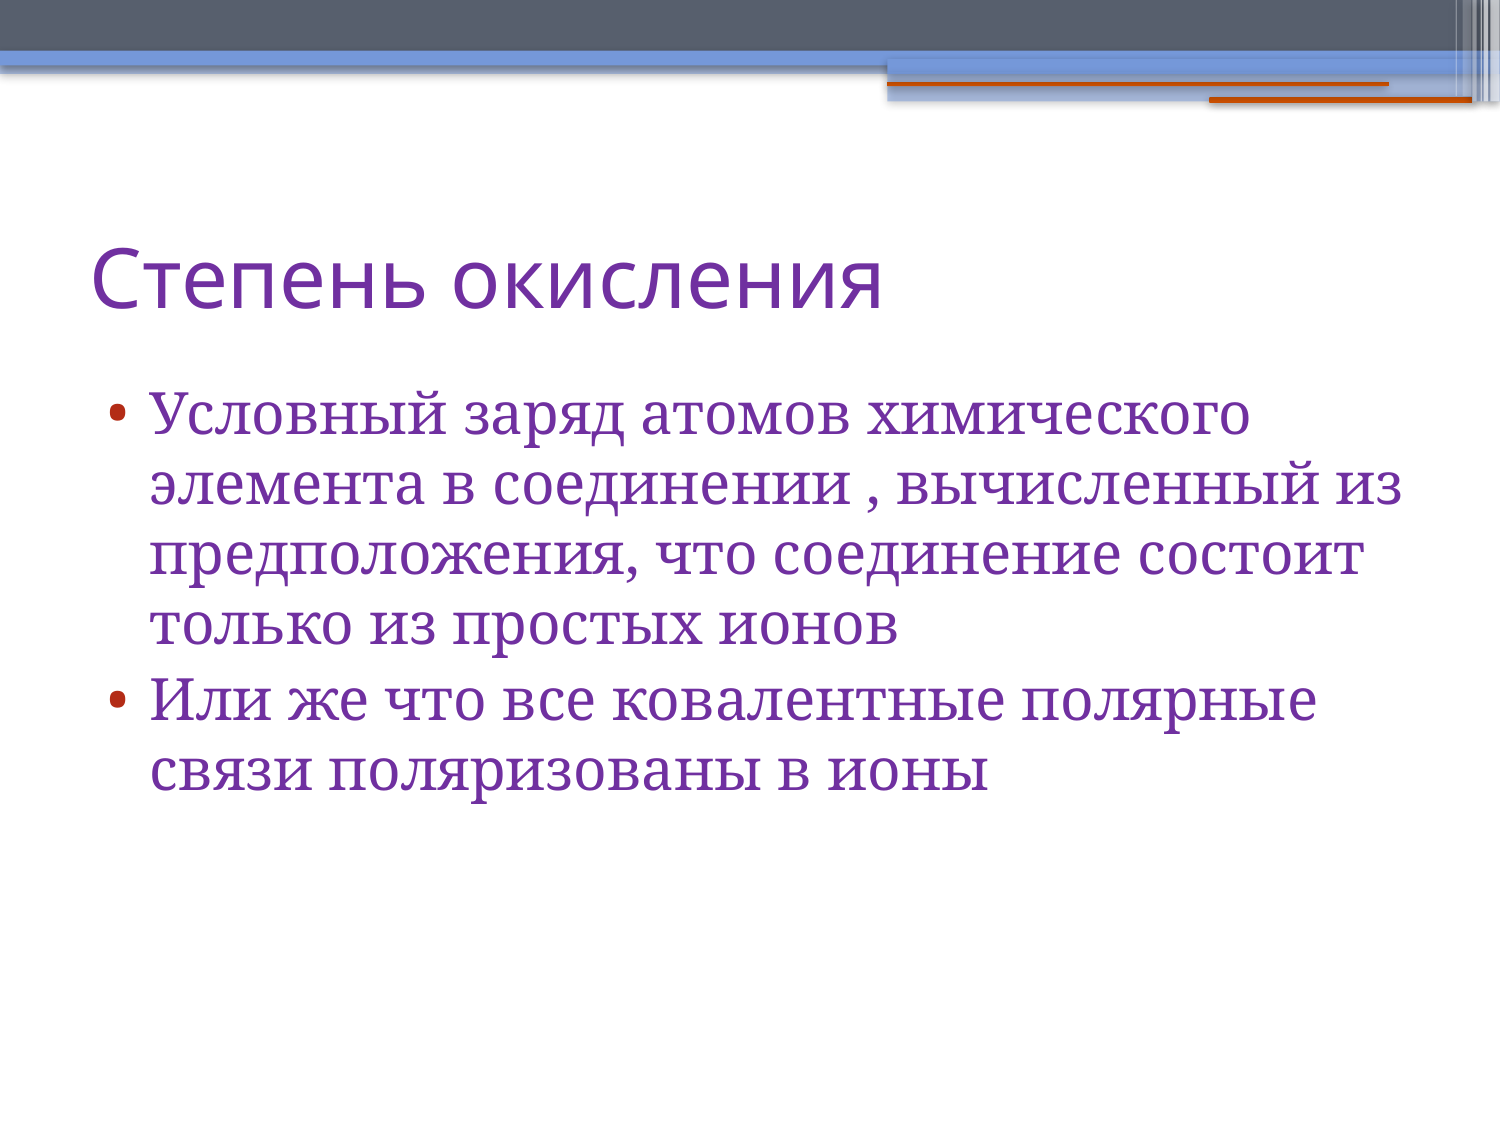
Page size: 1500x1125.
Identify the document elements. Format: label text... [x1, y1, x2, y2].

text_box Условный заряд атомов химического элемента в соединении , вычисленный из предположения, что соединение состоит только из простых ионов Или же что все ковалентные полярные связи поляризованы в ионы [75, 368, 1425, 1079]
text_box Степень окисления [75, 187, 1425, 363]
